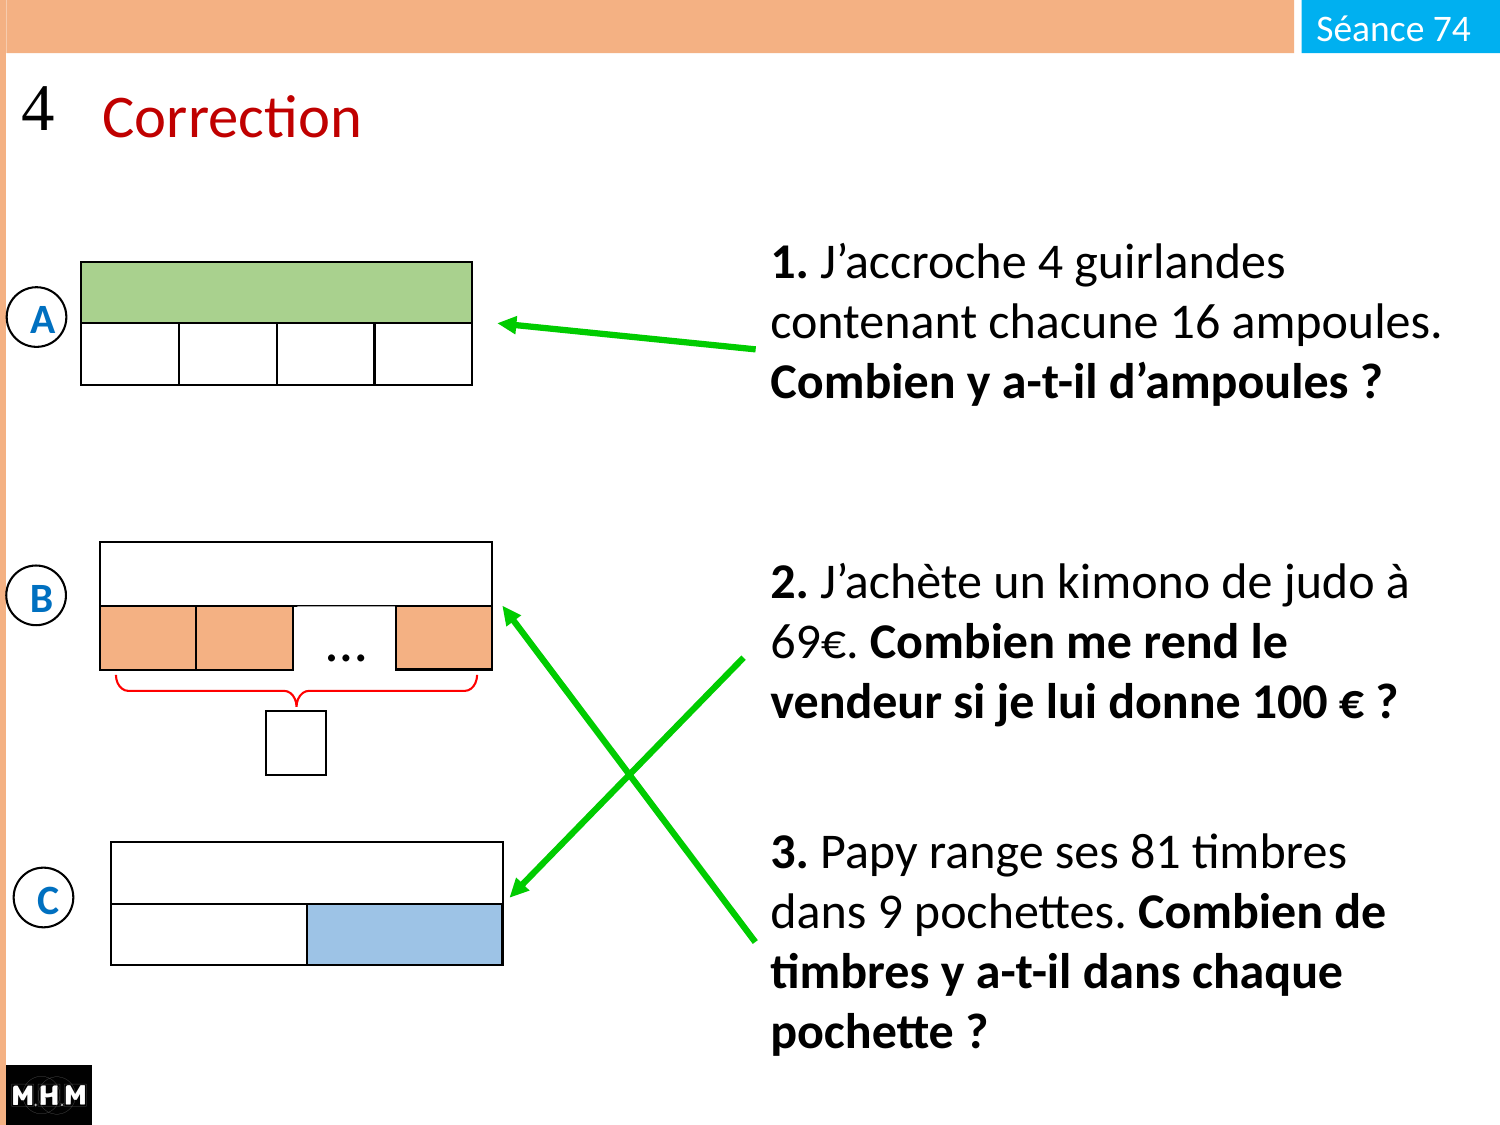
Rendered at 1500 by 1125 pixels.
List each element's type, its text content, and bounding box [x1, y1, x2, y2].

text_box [80, 261, 473, 385]
text_box 1. J’accroche 4 guirlandes contenant chacune 16 ampoules. Combien y a-t-il d’ampoules ? [755, 220, 1479, 416]
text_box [100, 541, 493, 776]
text_box B [5, 564, 68, 627]
text_box 3. Papy range ses 81 timbres dans 9 pochettes. Combien de timbres y a-t-il dans chaque pochette ? [755, 811, 1466, 1067]
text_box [110, 842, 503, 966]
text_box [497, 323, 756, 350]
title Correction [87, 32, 1382, 158]
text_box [502, 605, 756, 943]
picture [6, 1065, 92, 1125]
text_box C [12, 866, 75, 929]
text_box A [5, 286, 68, 348]
text_box 2. J’achète un kimono de judo à 69€. Combien me rend le vendeur si je lui donne 100 € ? [755, 541, 1428, 737]
